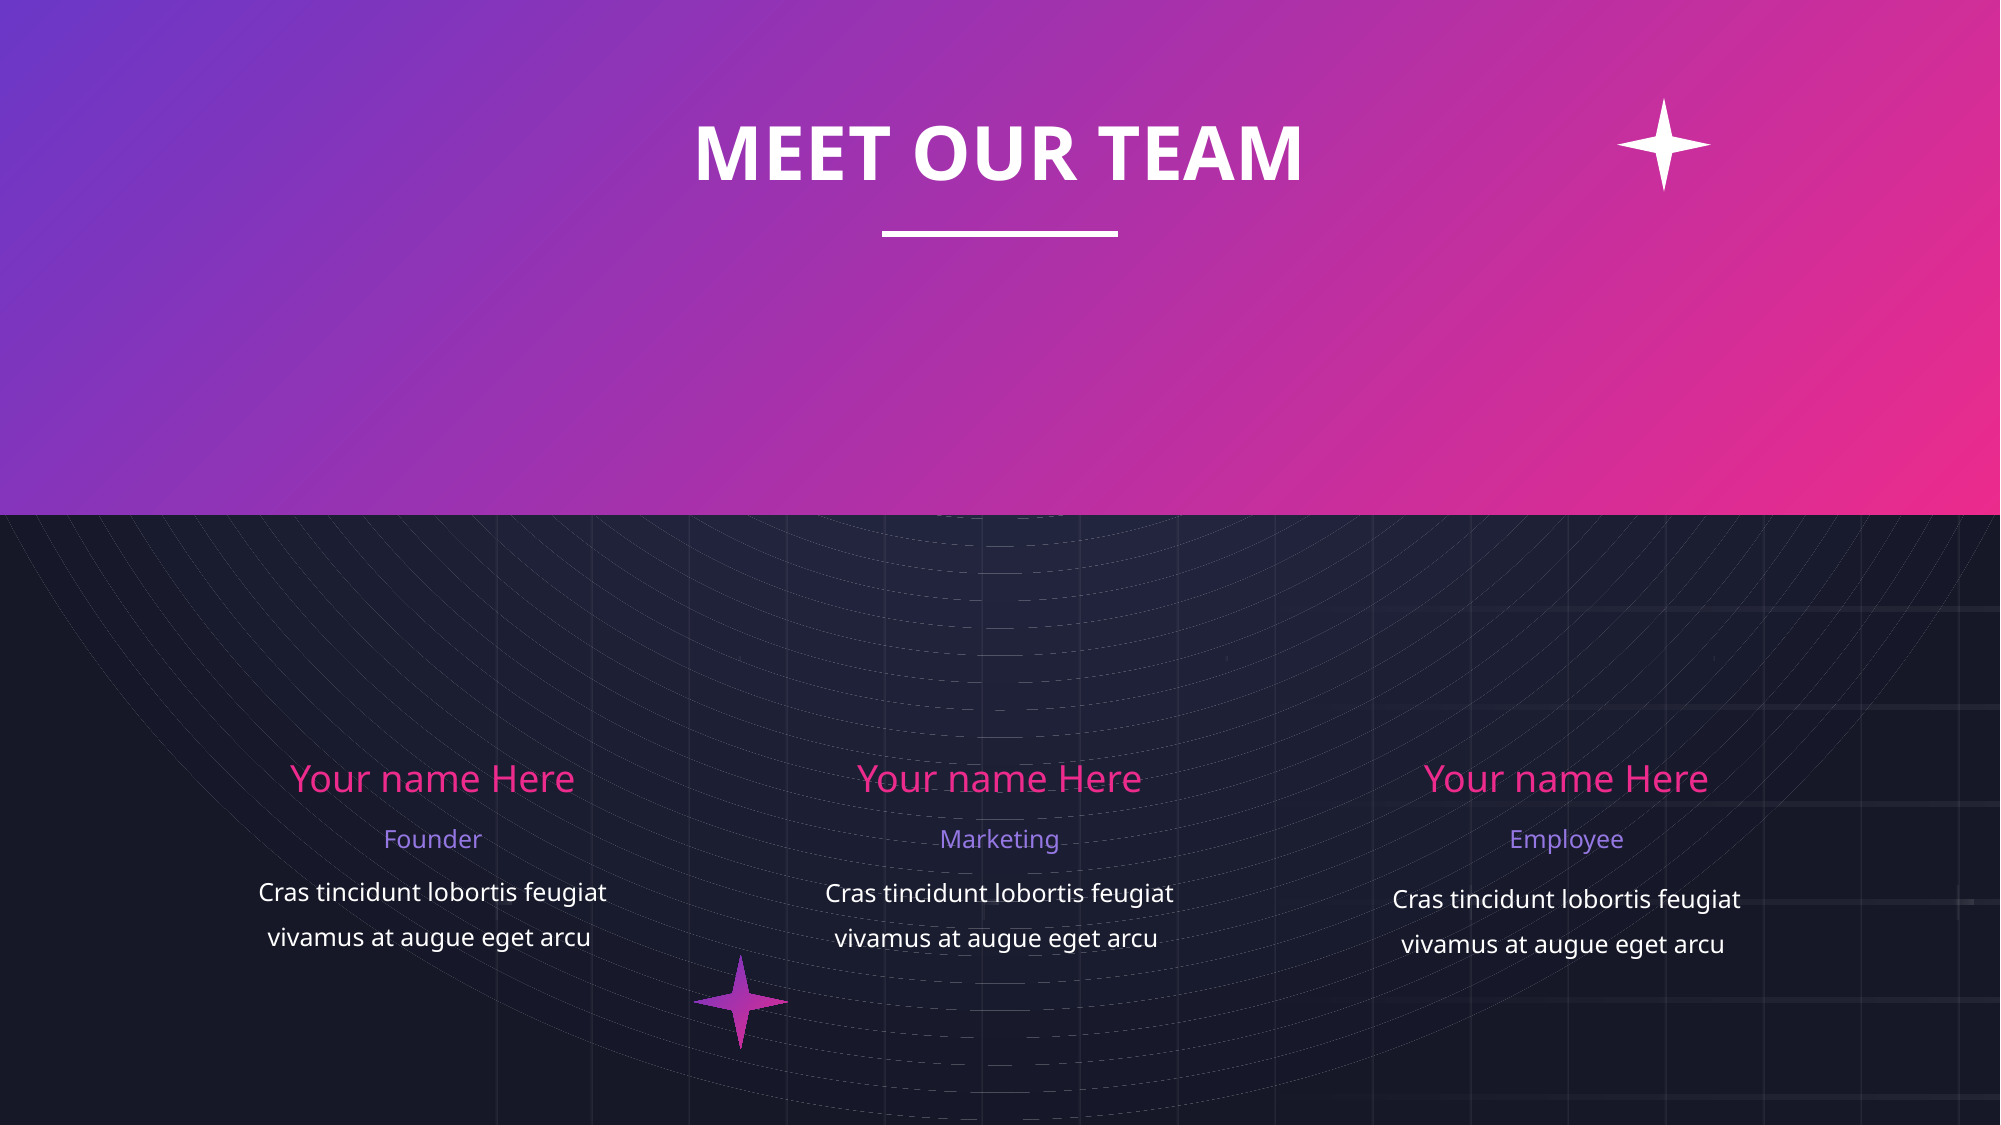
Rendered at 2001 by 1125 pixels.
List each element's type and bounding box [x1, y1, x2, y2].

text_box [1616, 97, 1712, 192]
picture [1328, 367, 1823, 656]
picture [752, 367, 1248, 656]
text_box [678, 97, 1322, 234]
text_box [693, 963, 788, 1050]
text_box [0, 0, 2000, 516]
picture [177, 367, 672, 656]
text_box [152, 747, 1848, 963]
